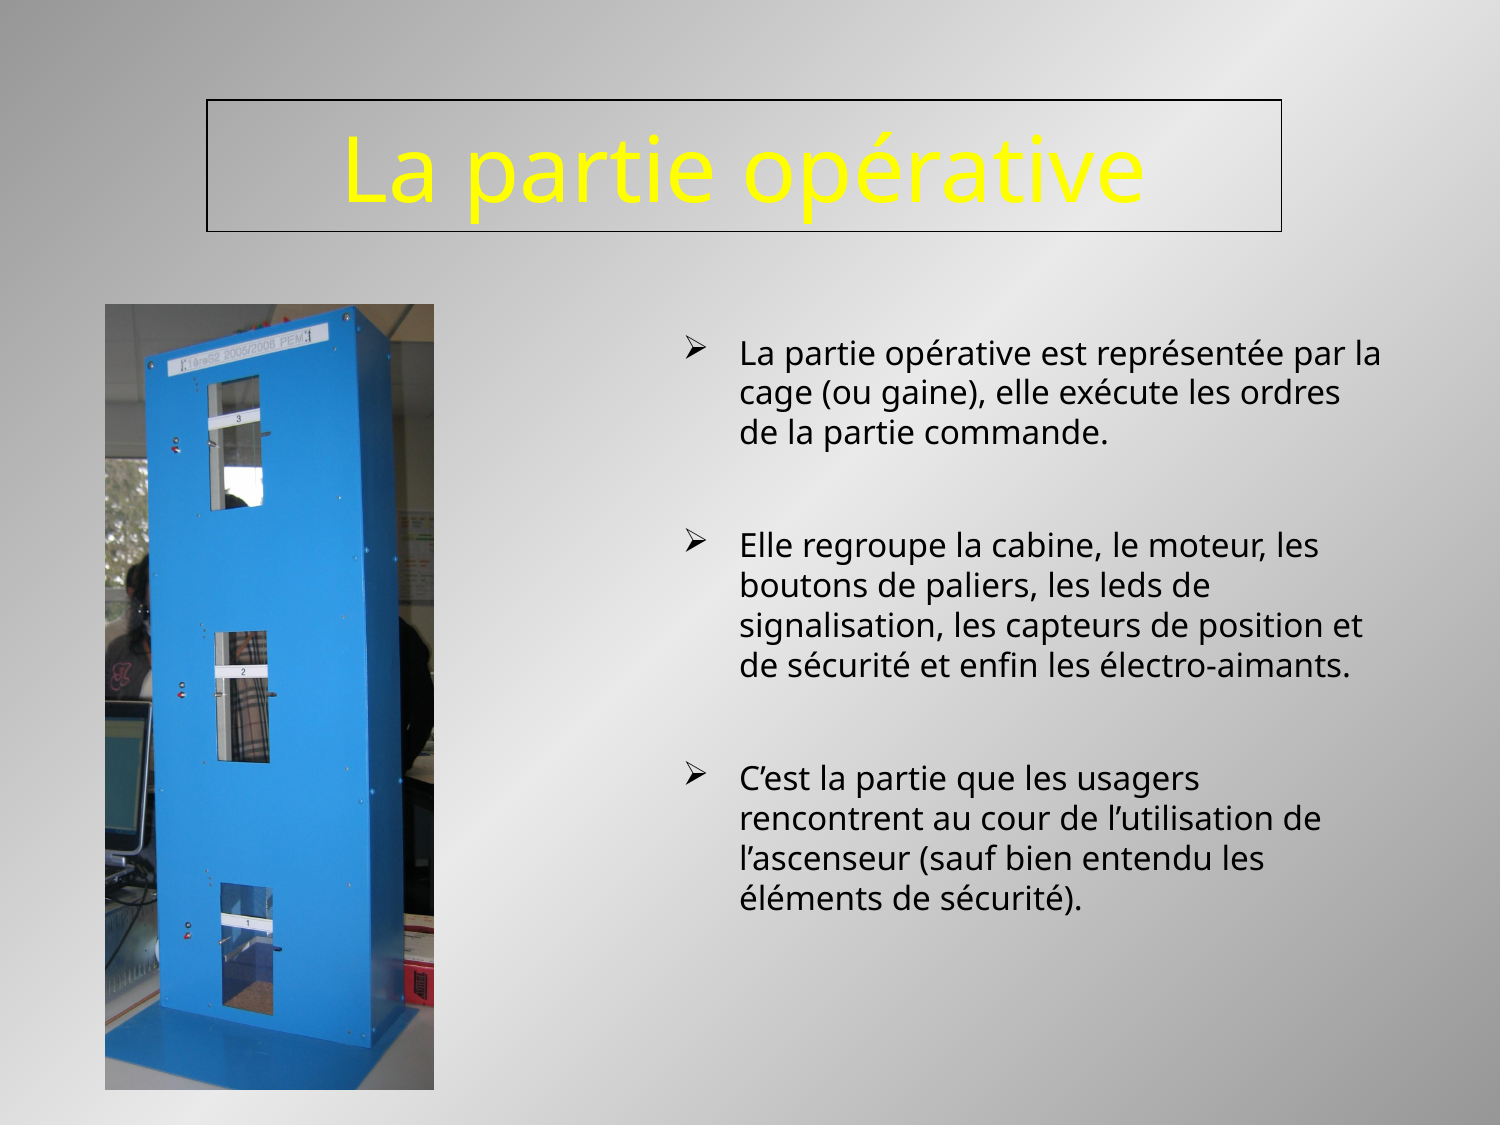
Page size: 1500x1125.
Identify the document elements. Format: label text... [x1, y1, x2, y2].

title La partie opérative [206, 99, 1282, 232]
list La partie opérative est représentée par la cage (ou gaine), elle exécute les ordres de la partie commande. Elle regroupe la cabine, le moteur, les boutons de paliers, les leds de signalisation, les capteurs de position et de sécurité et enfin les électro-aimants. C’est la partie que les usagers rencontrent au cour de l’utilisation de l’ascenseur (sauf bien entendu les éléments de sécurité). [667, 323, 1401, 1020]
picture [105, 304, 434, 1091]
